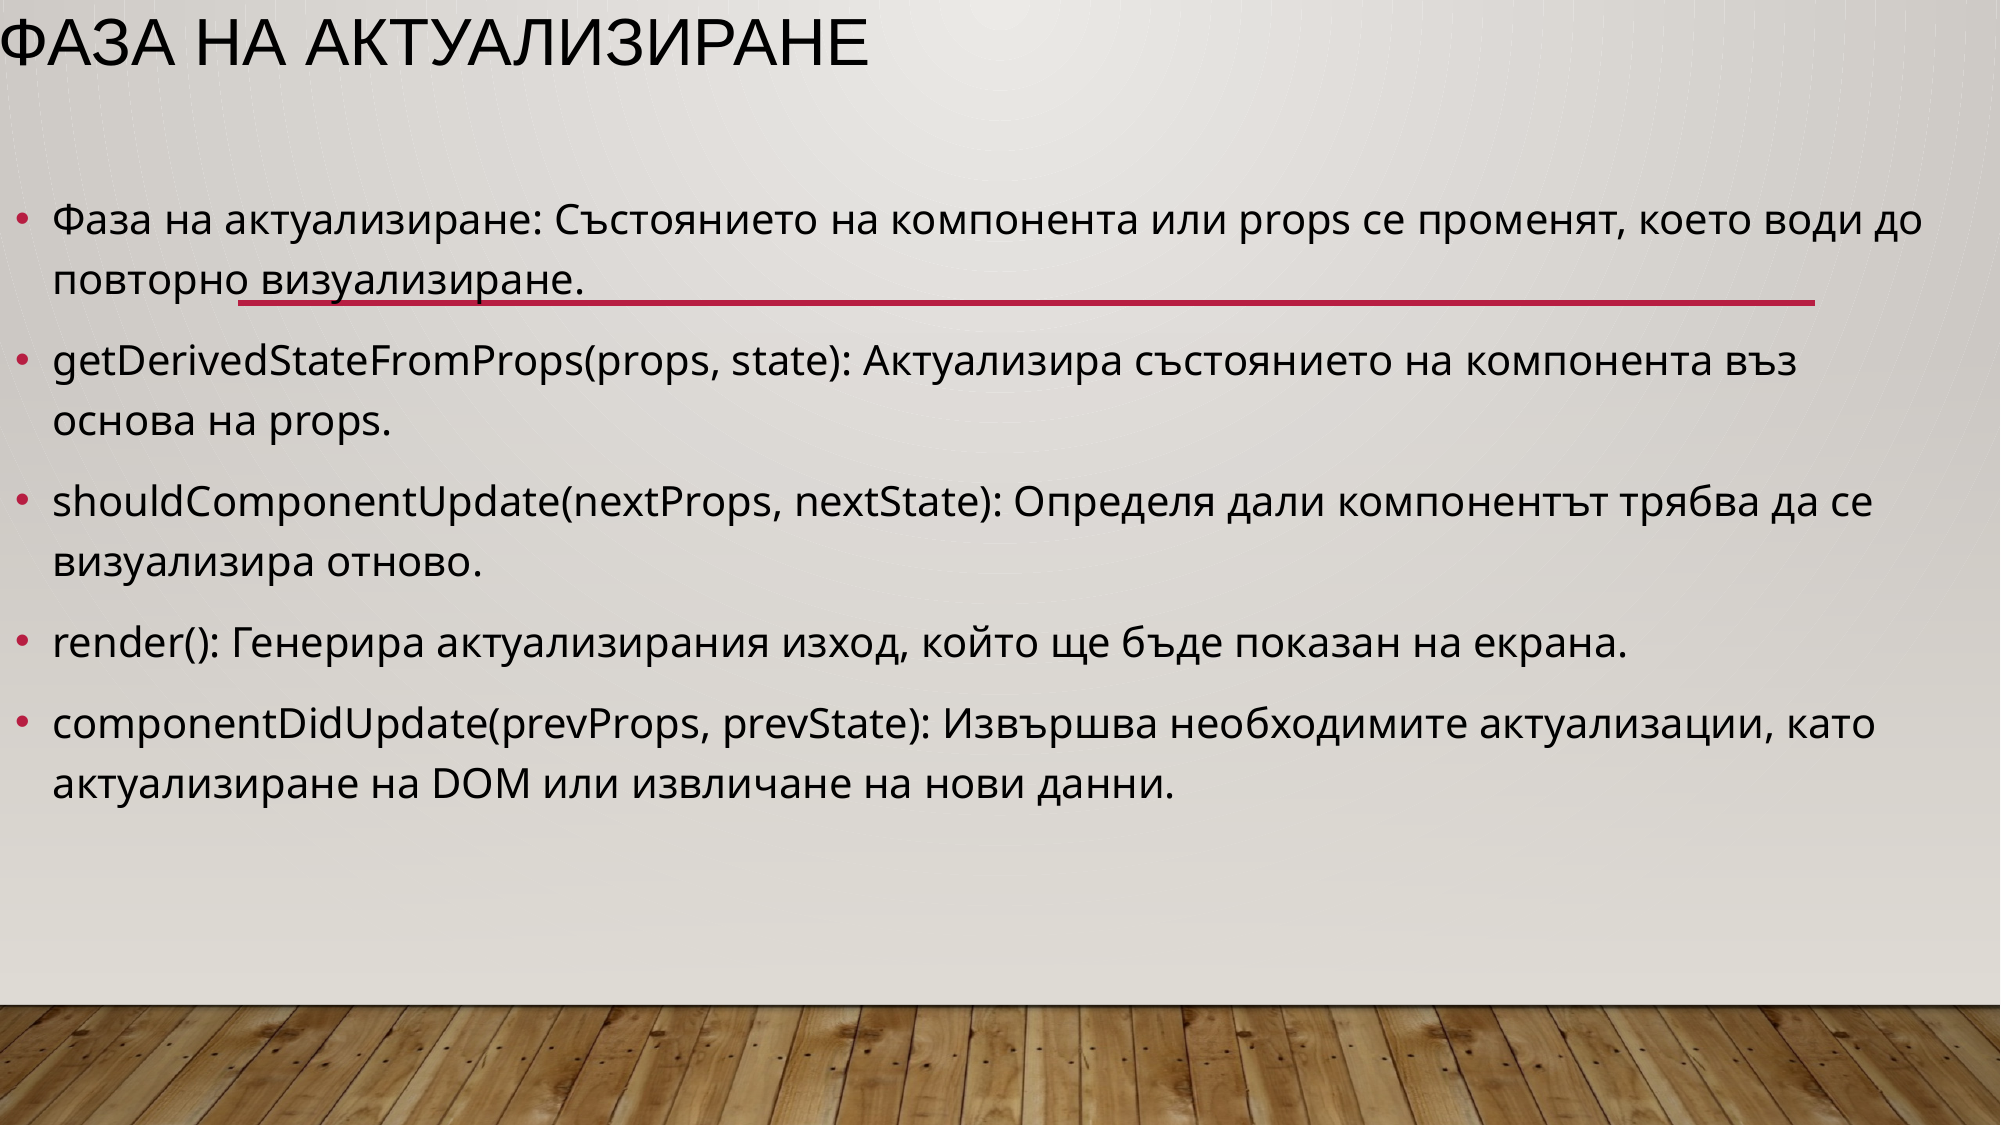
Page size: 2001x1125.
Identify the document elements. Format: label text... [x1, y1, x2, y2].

title Фаза на актуализиране [0, 0, 1708, 175]
list Фаза на актуализиране: Състоянието на компонента или props се променят, което води до повторно визуализиране. getDerivedStateFromProps(props, state): Актуализира състоянието на компонента въз основа на props. shouldComponentUpdate(nextProps, nextState): Определя дали компонентът трябва да се визуализира отново. render(): Генерира актуализирания изход, който ще бъде показан на екрана. componentDidUpdate(prevProps, prevState): Извършва необходимите актуализации, като актуализиране на DOM или извличане на нови данни. [0, 175, 1944, 1102]
picture [0, 1005, 2000, 1125]
